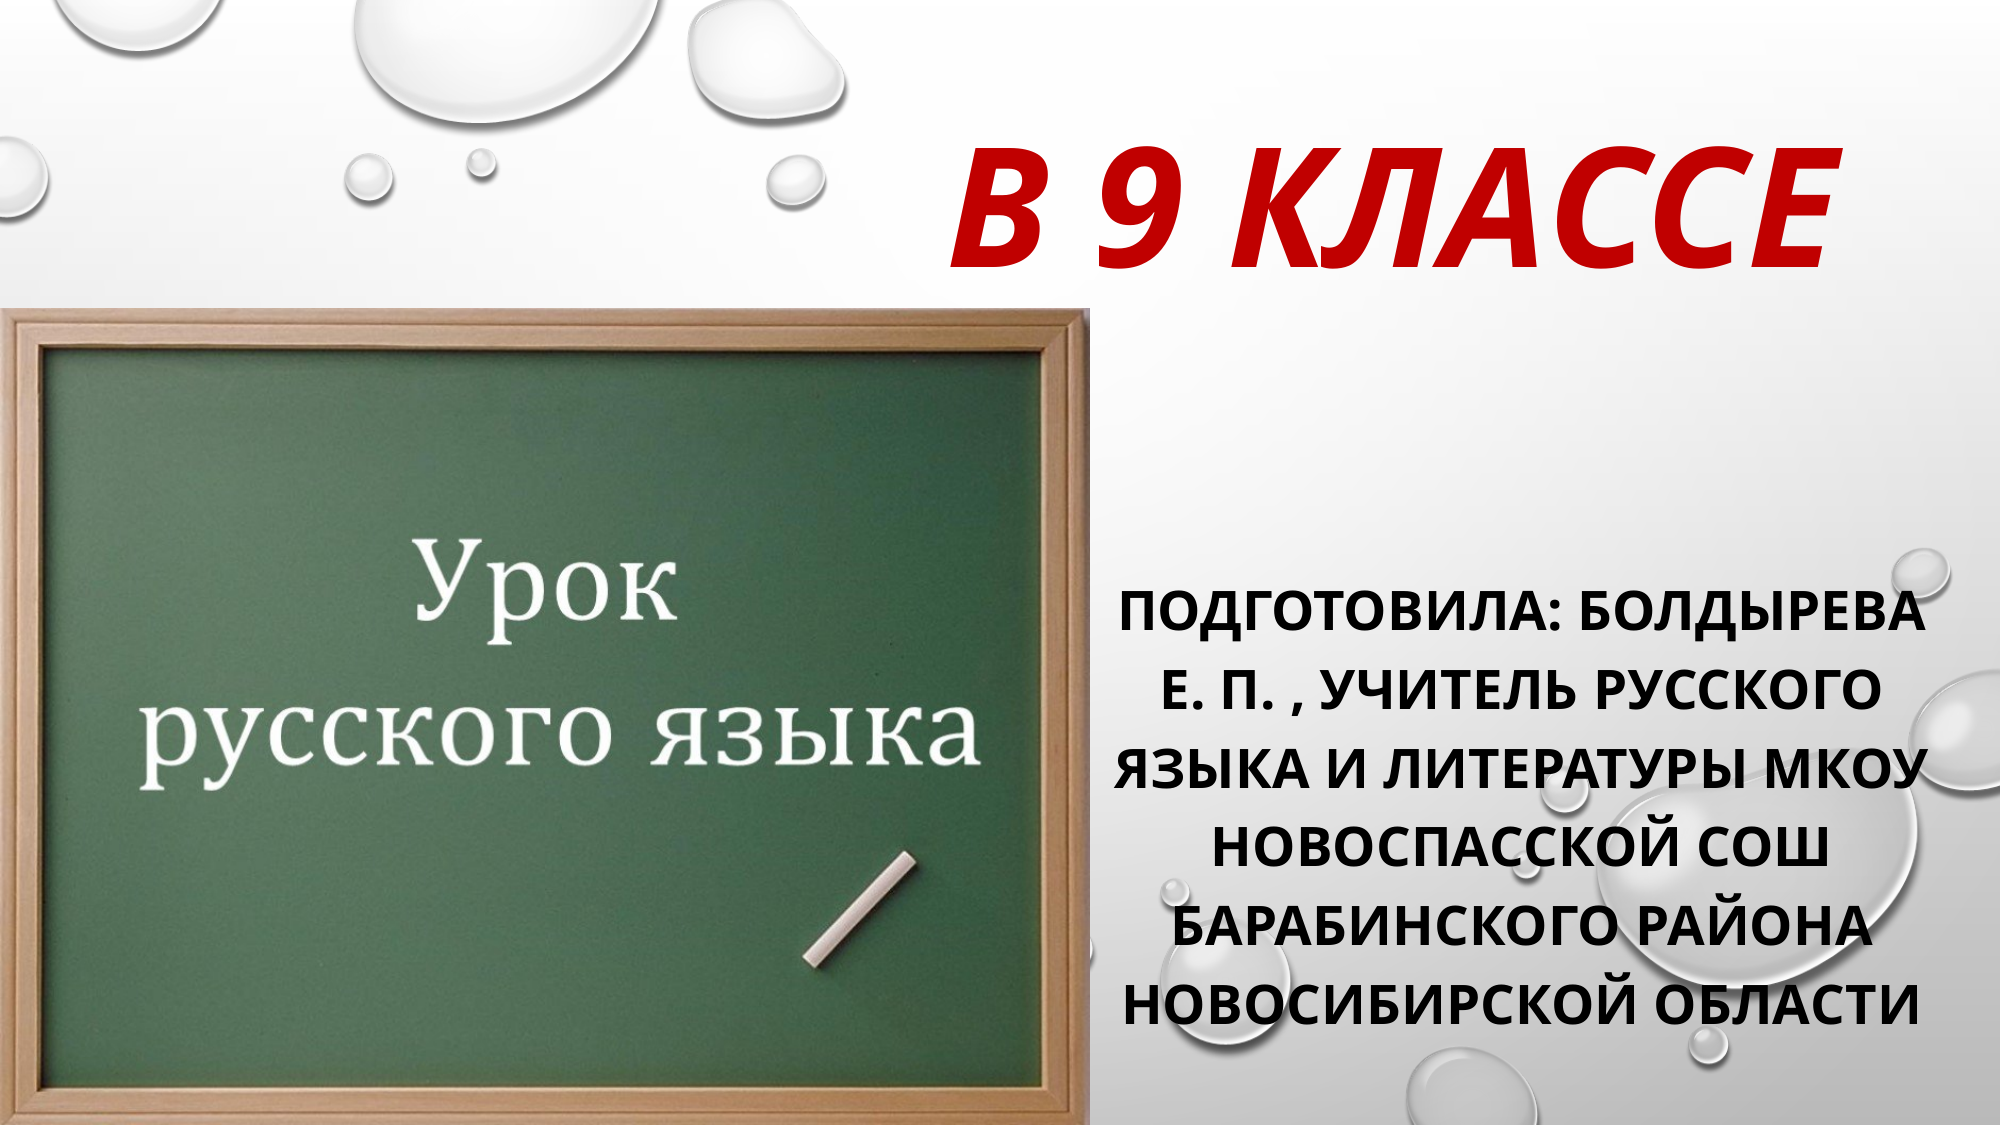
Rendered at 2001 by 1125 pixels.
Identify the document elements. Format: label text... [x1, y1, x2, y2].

title в 9 классе [833, 18, 1926, 460]
subtitle Подготовила: Болдырева Е. П. , учитель русского языка и литературы МКОУ Новоспасской СОШ Барабинского района Новосибирской области [1094, 555, 1960, 1053]
picture [0, 0, 2000, 1125]
